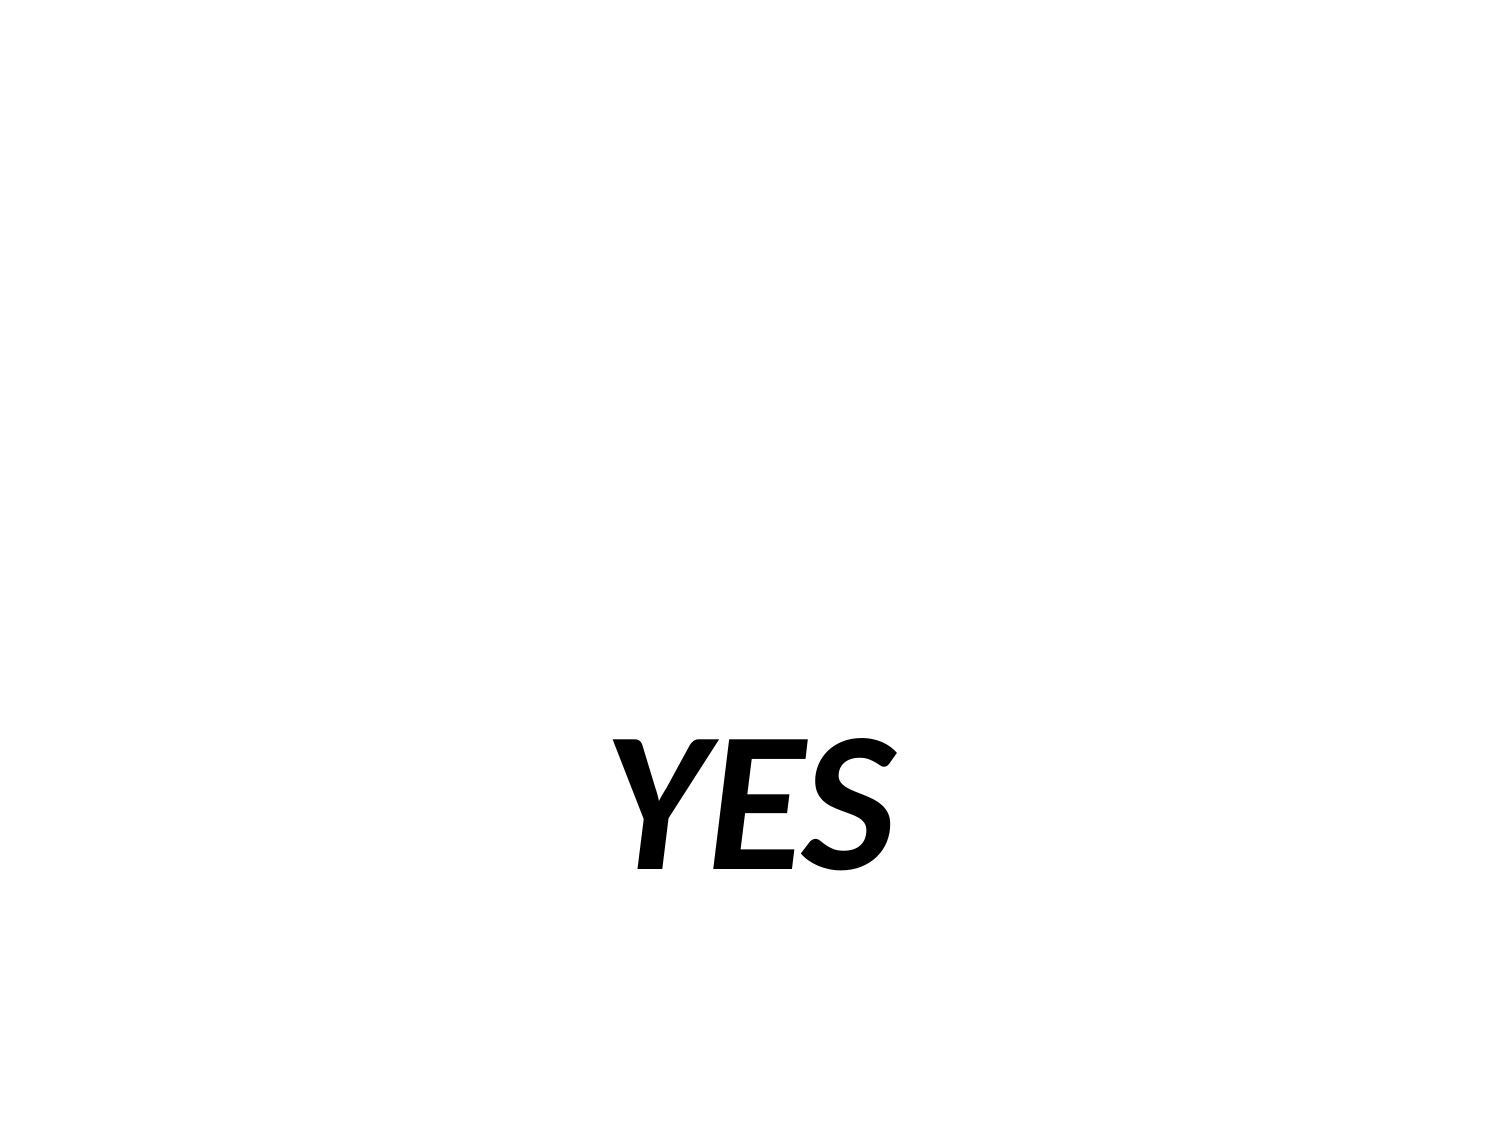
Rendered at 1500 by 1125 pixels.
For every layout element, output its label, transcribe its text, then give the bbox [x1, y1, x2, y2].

list YES [75, 262, 1425, 1005]
